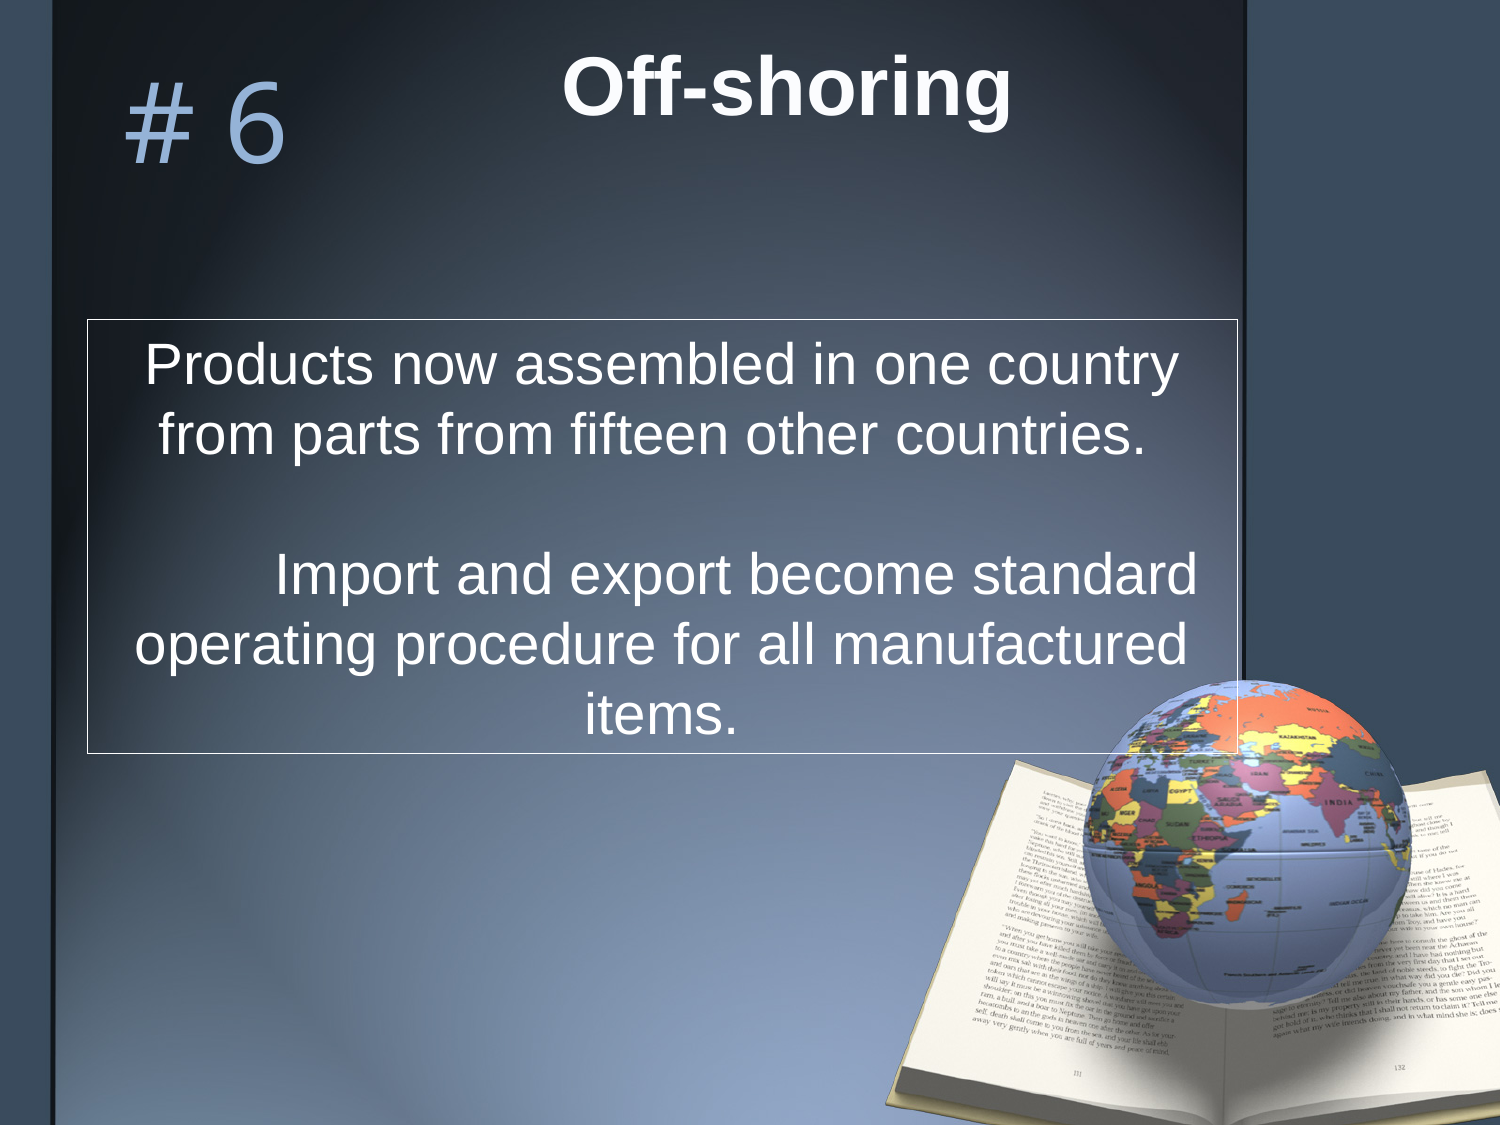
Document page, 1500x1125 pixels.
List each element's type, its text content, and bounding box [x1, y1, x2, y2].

title # 6 [49, 0, 363, 238]
picture [0, 0, 1500, 1125]
text_box Products now assembled in one country from parts from fifteen other countries. Import and export become standard operating procedure for all manufactured items. [87, 319, 1238, 754]
text_box Off-shoring [337, 24, 1239, 140]
